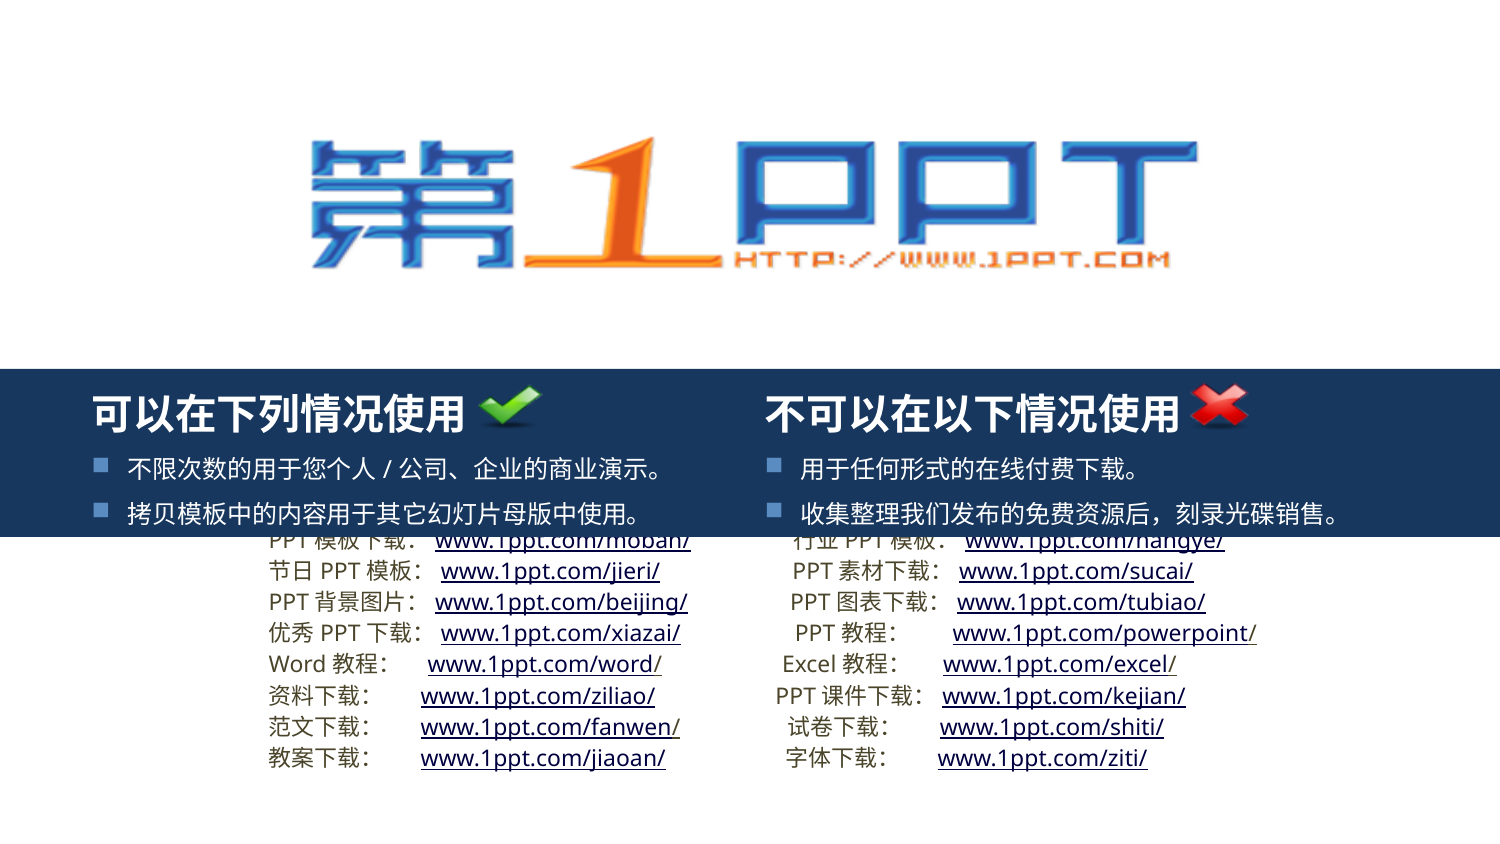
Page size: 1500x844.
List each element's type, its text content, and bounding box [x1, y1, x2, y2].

text_box PPT模板下载：www.1ppt.com/moban/ 行业PPT模板：www.1ppt.com/hangye/ 节日PPT模板：www.1ppt.com/jieri/ PPT素材下载：www.1ppt.com/sucai/ PPT背景图片：www.1ppt.com/beijing/ PPT图表下载：www.1ppt.com/tubiao/ 优秀PPT下载：www.1ppt.com/xiazai/ PPT教程： www.1ppt.com/powerpoint/ Word教程： www.1ppt.com/word/ Excel教程： www.1ppt.com/excel/ 资料下载： www.1ppt.com/ziliao/ PPT课件下载：www.1ppt.com/kejian/ 范文下载： www.1ppt.com/fanwen/ 试卷下载： www.1ppt.com/shiti/ 教案下载： www.1ppt.com/jiaoan/ 字体下载： www.1ppt.com/ziti/ [252, 572, 1315, 756]
picture [1186, 380, 1252, 430]
text_box [0, 368, 477, 537]
picture [477, 380, 544, 430]
picture [134, 38, 1400, 369]
text_box 可以在下列情况使用 不限次数的用于您个人/公司、企业的商业演示。 拷贝模板中的内容用于其它幻灯片母版中使用。 [76, 381, 750, 581]
text_box 不可以在以下情况使用 用于任何形式的在线付费下载。 收集整理我们发布的免费资源后，刻录光碟销售。 [750, 381, 1424, 572]
text_box [1252, 368, 1500, 537]
